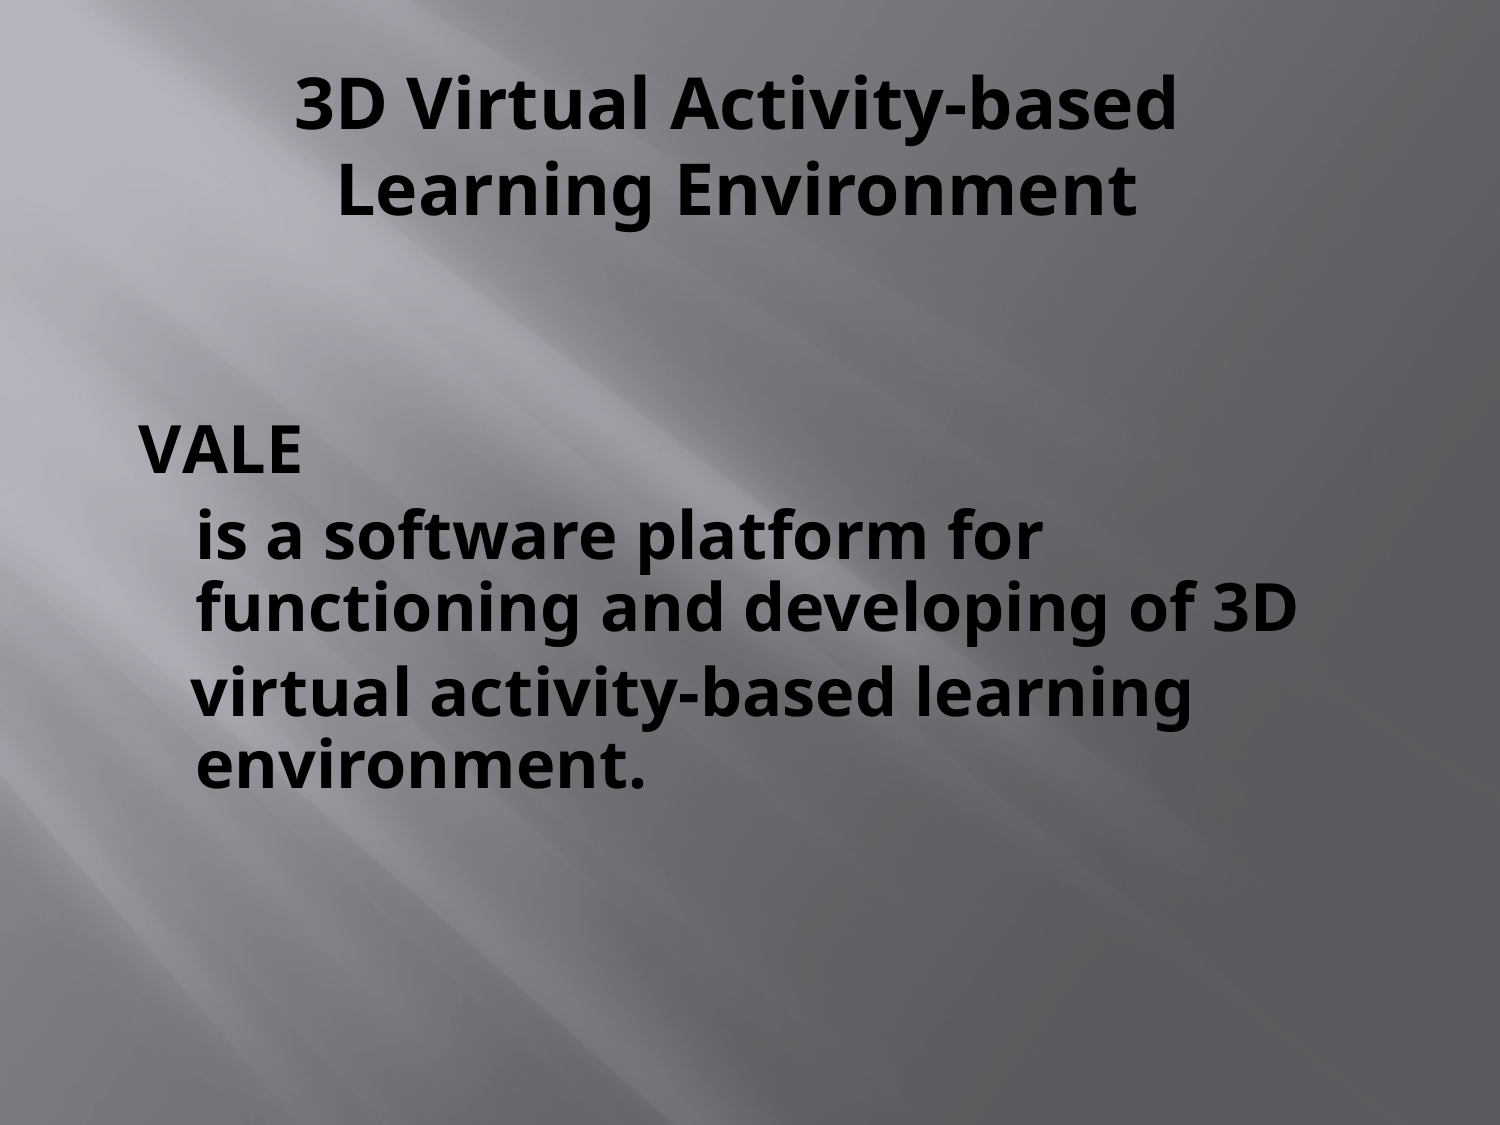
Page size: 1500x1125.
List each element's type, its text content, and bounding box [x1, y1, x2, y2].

text_box VALE is a software platform for functioning and developing of 3D virtual activity-based learning environment. [123, 408, 1399, 901]
title 3D Virtual Activity-based Learning Environment [62, 50, 1413, 238]
